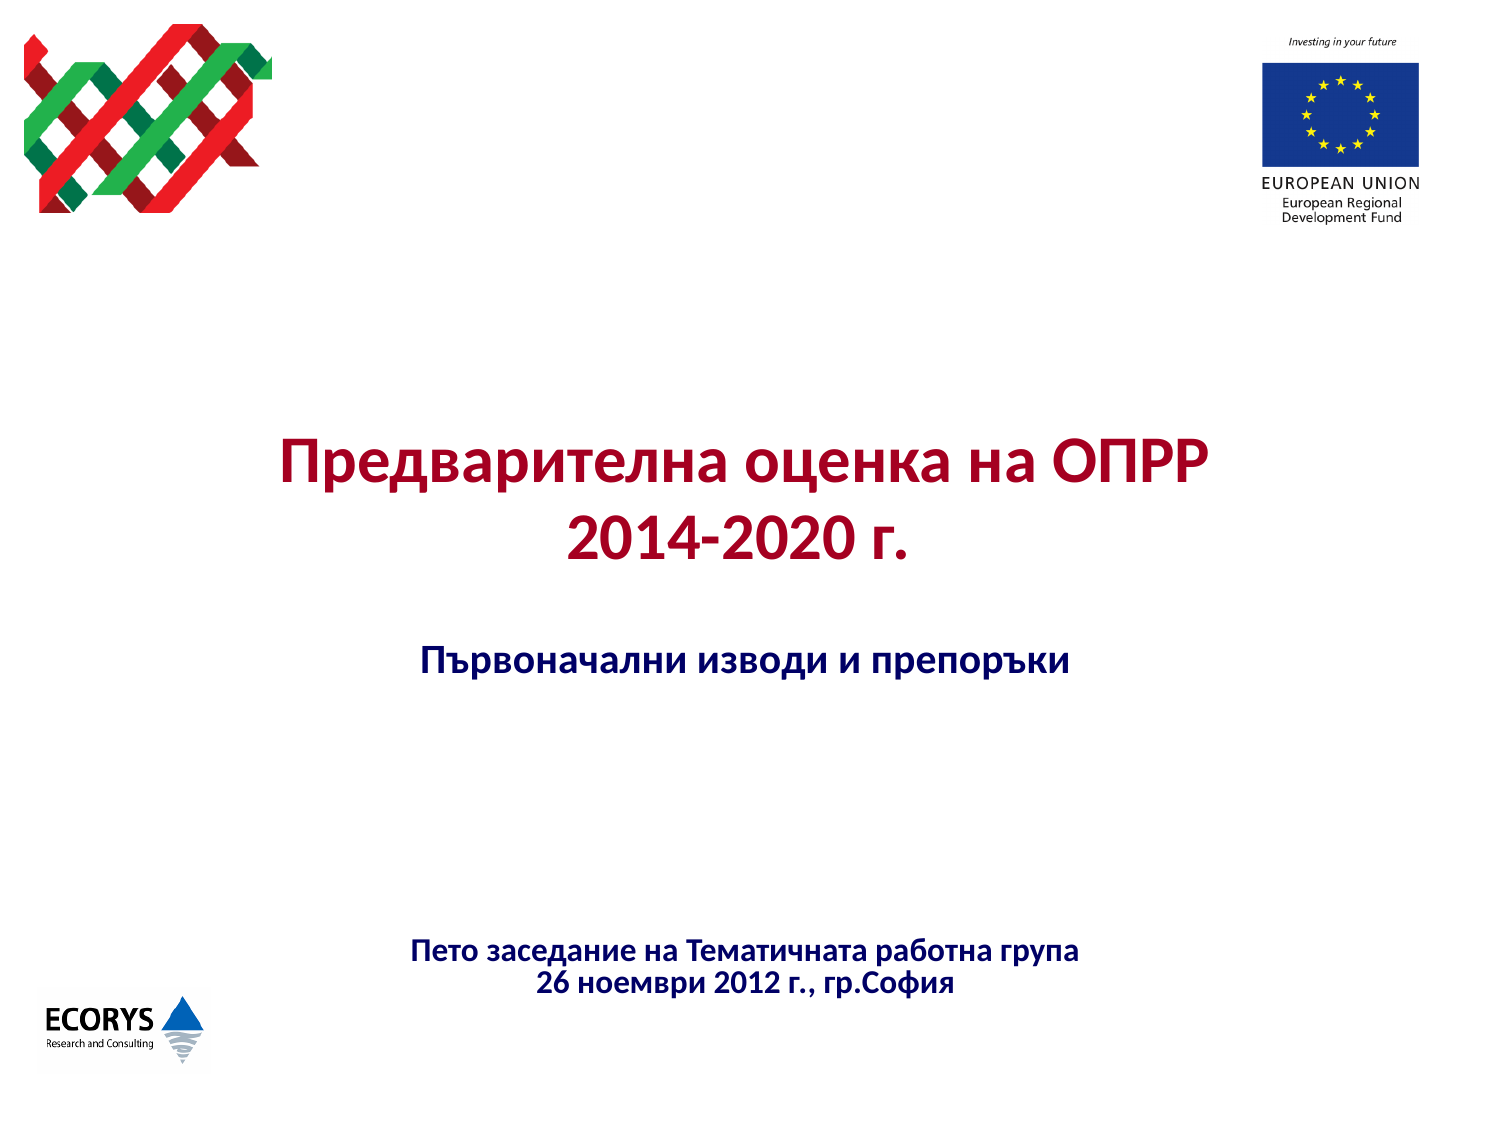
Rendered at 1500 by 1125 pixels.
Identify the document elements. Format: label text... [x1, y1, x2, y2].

picture [1262, 37, 1419, 226]
picture [24, 24, 272, 213]
text_box Предварителна оценка на ОПРР 2014-2020 г. Първоначални изводи и препоръки Пето заседание на Тематичната работна група 26 ноември 2012 г., гр.София [24, 249, 1467, 1042]
picture [37, 987, 211, 1075]
